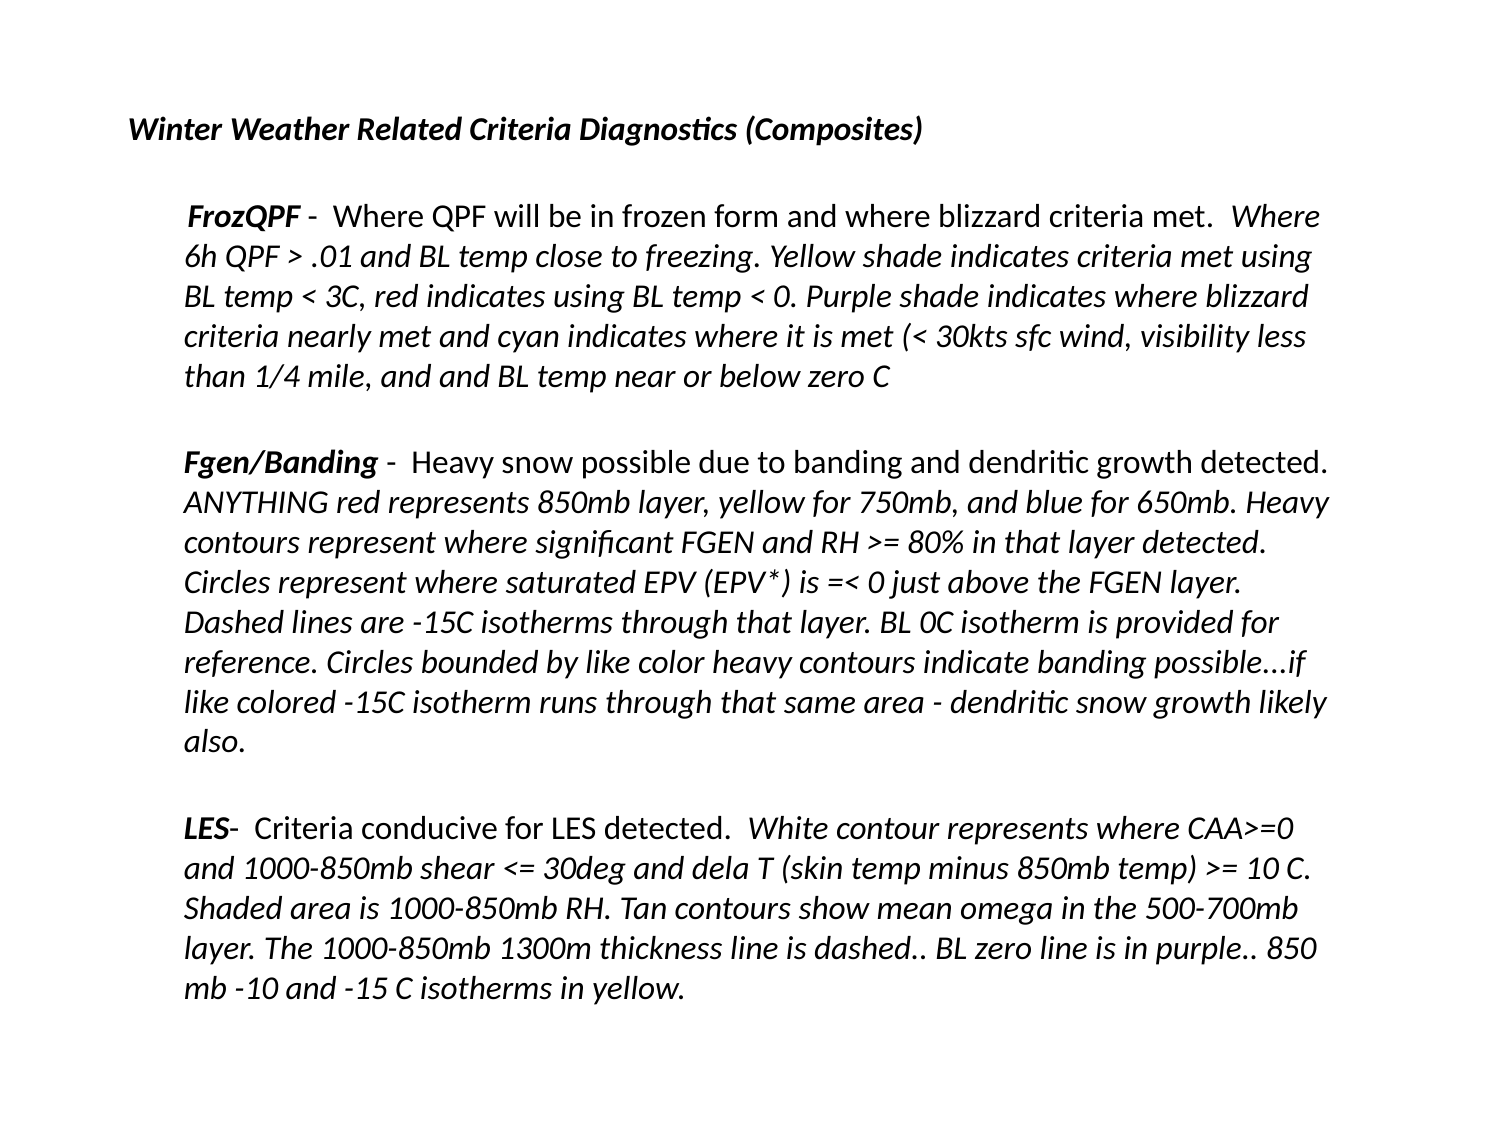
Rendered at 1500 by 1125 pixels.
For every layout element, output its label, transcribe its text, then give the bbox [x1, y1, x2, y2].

list Winter Weather Related Criteria Diagnostics (Composites) FrozQPF - Where QPF will be in frozen form and where blizzard criteria met. Where 6h QPF > .01 and BL temp close to freezing. Yellow shade indicates criteria met using BL temp < 3C, red indicates using BL temp < 0. Purple shade indicates where blizzard criteria nearly met and cyan indicates where it is met (< 30kts sfc wind, visibility less than 1/4 mile, and and BL temp near or below zero C Fgen/Banding - Heavy snow possible due to banding and dendritic growth detected. ANYTHING red represents 850mb layer, yellow for 750mb, and blue for 650mb. Heavy contours represent where significant FGEN and RH >= 80% in that layer detected. Circles represent where saturated EPV (EPV*) is =< 0 just above the FGEN layer. Dashed lines are -15C isotherms through that layer. BL 0C isotherm is provided for reference. Circles bounded by like color heavy contours indicate banding possible...if like colored -15C isotherm runs through that same area - dendritic snow growth likely also. LES- Criteria conducive for LES detected. White contour represents where CAA>=0 and 1000-850mb shear <= 30deg and dela T (skin temp minus 850mb temp) >= 10 C. Shaded area is 1000-850mb RH. Tan contours show mean omega in the 500-700mb layer. The 1000-850mb 1300m thickness line is dashed.. BL zero line is in purple.. 850 mb -10 and -15 C isotherms in yellow. [112, 99, 1363, 1025]
